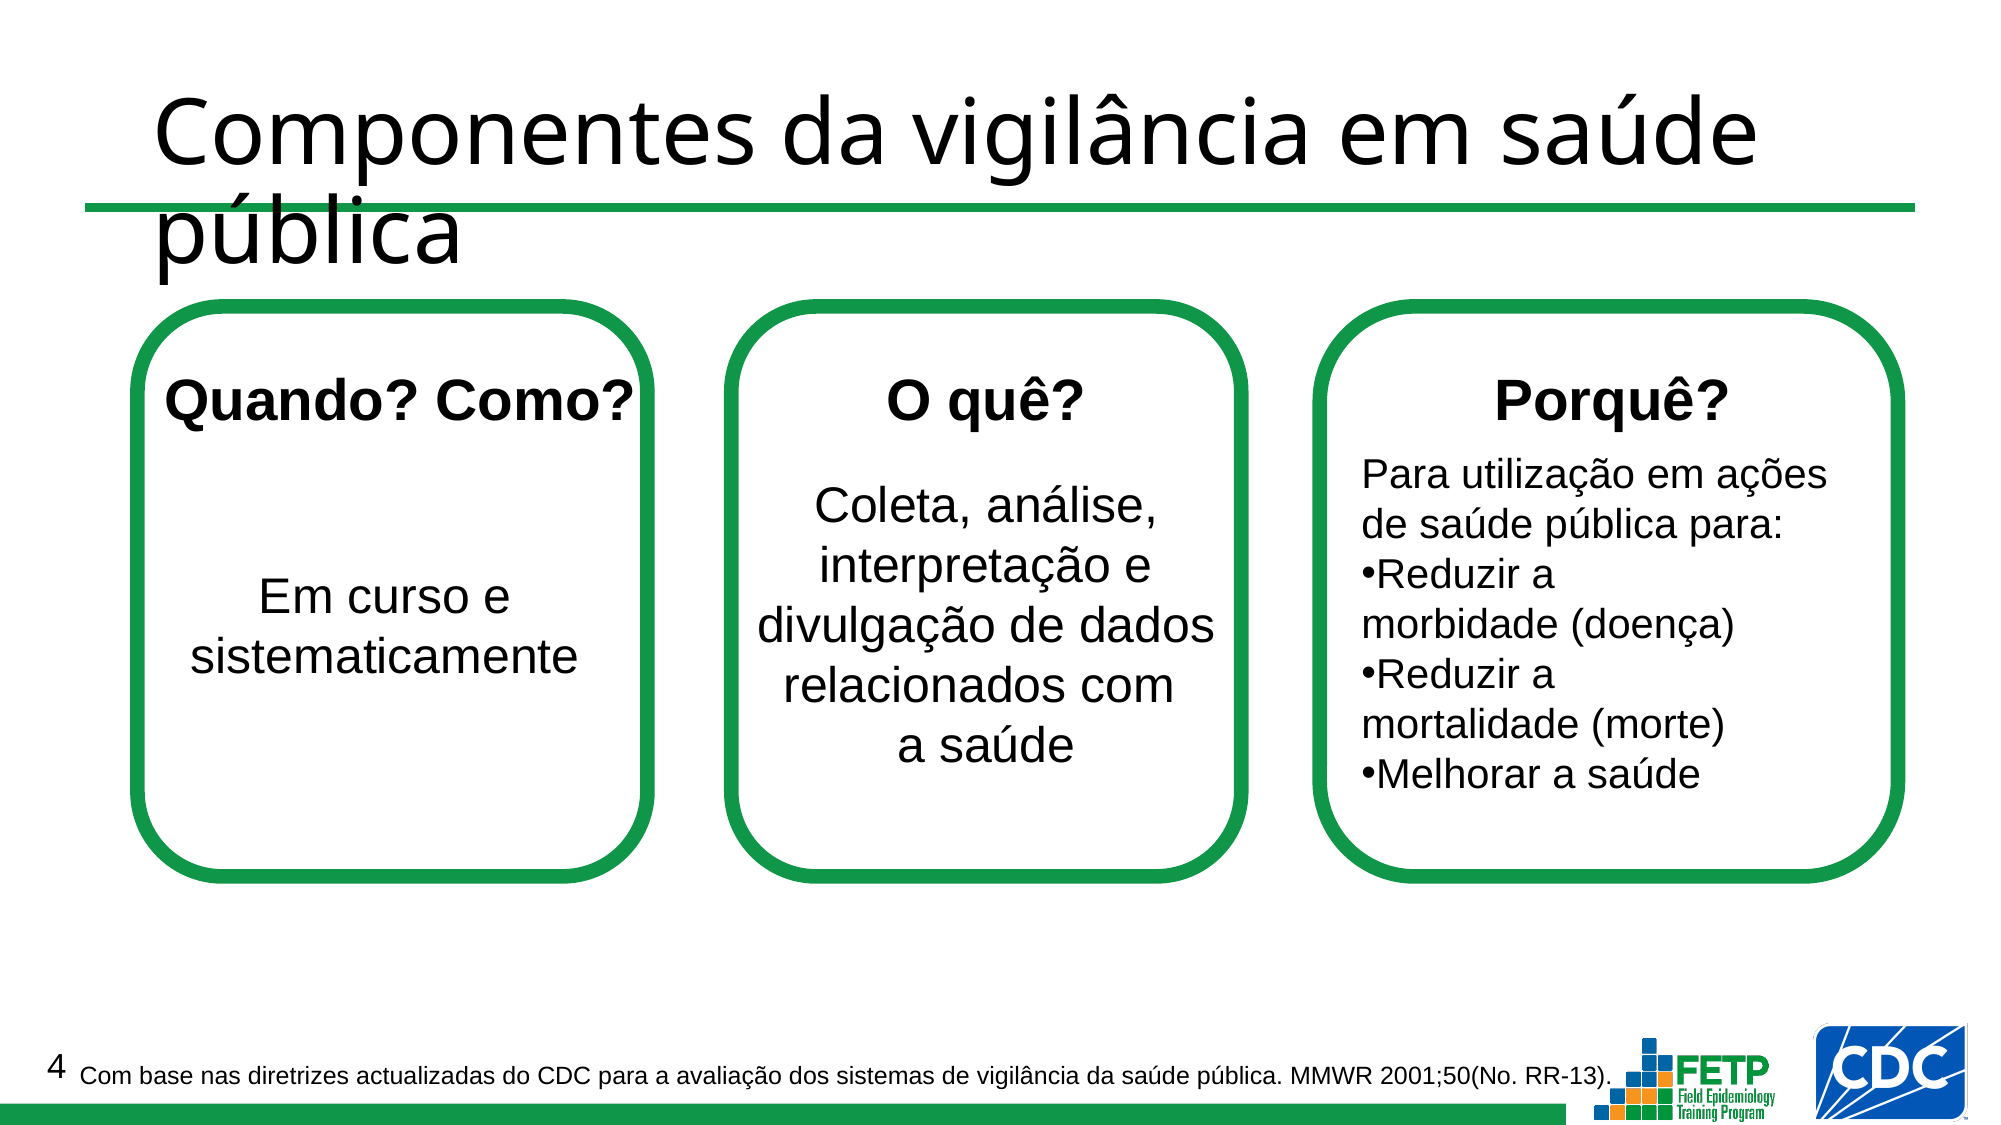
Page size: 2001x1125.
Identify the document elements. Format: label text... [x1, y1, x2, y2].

title Componentes da vigilância em saúde pública [137, 78, 2000, 206]
picture [1813, 1023, 1968, 1122]
text_box Com base nas diretrizes actualizadas do CDC para a avaliação dos sistemas de vigilância da saúde pública. MMWR 2001;50(No. RR-13). [64, 1051, 1649, 1097]
text_box [1318, 305, 1900, 878]
text_box Quando? Como? [641, 354, 653, 440]
text_box [730, 305, 1243, 878]
picture [1594, 1038, 1775, 1122]
text_box [136, 305, 649, 878]
